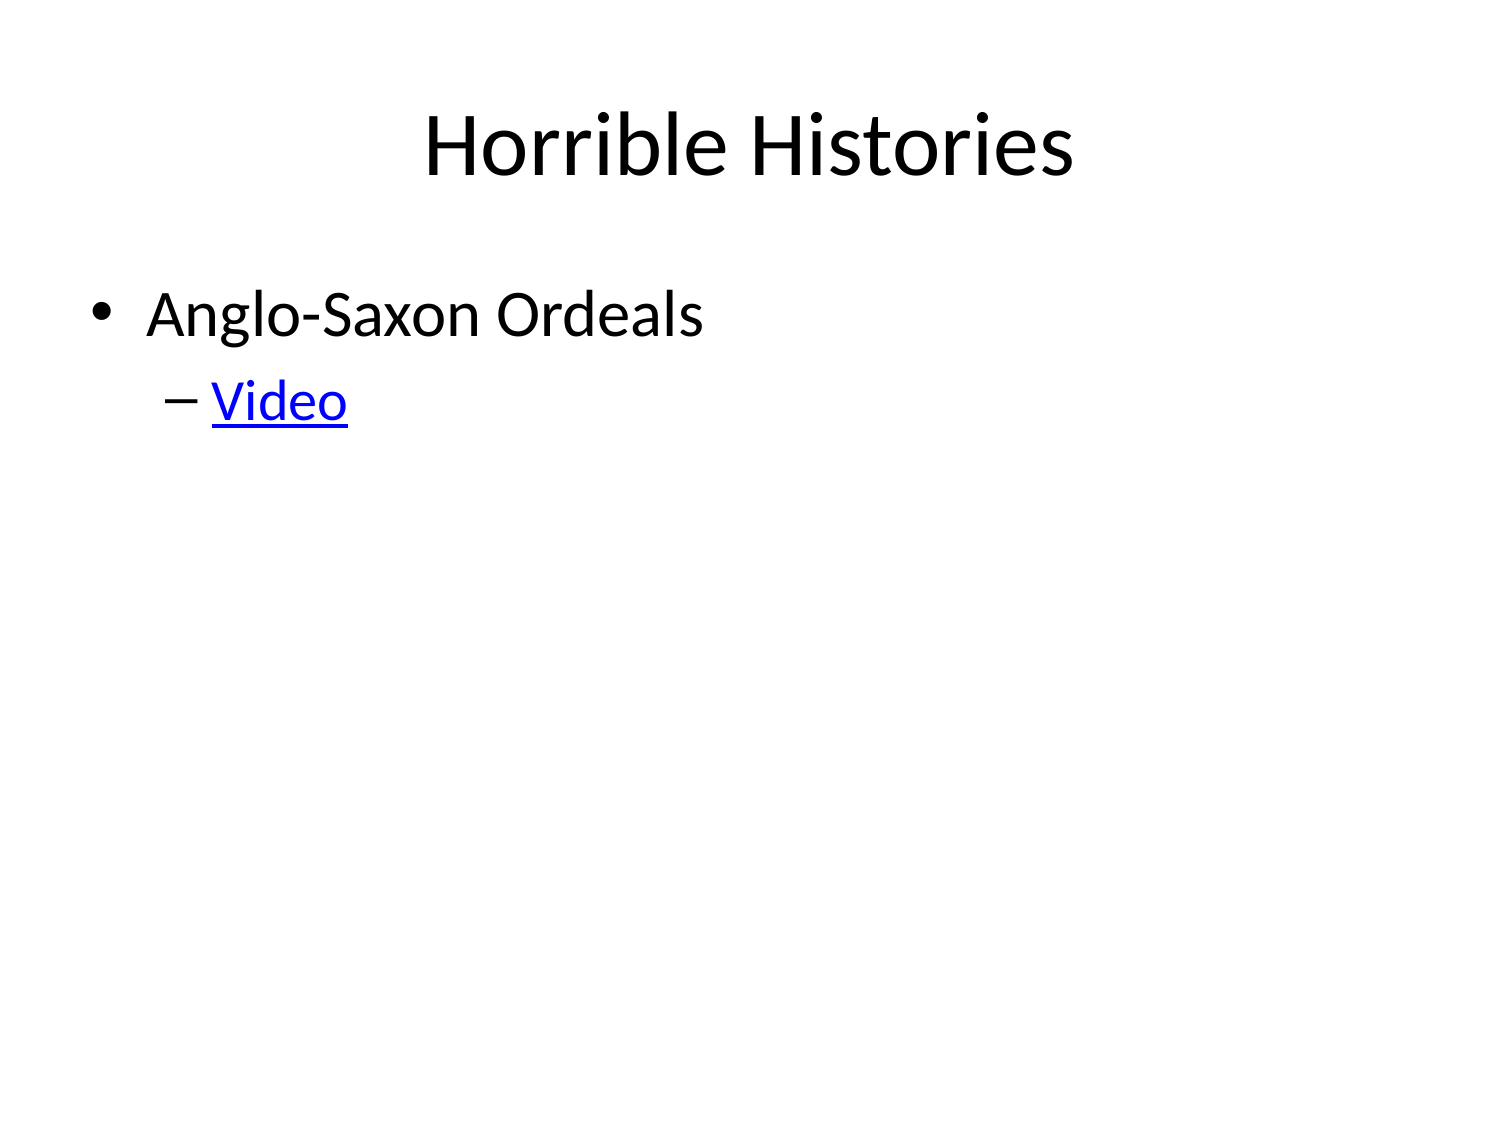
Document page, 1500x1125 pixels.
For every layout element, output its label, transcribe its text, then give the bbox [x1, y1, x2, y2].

title Horrible Histories [75, 45, 1425, 233]
list Anglo-Saxon Ordeals Video [75, 262, 1425, 1005]
